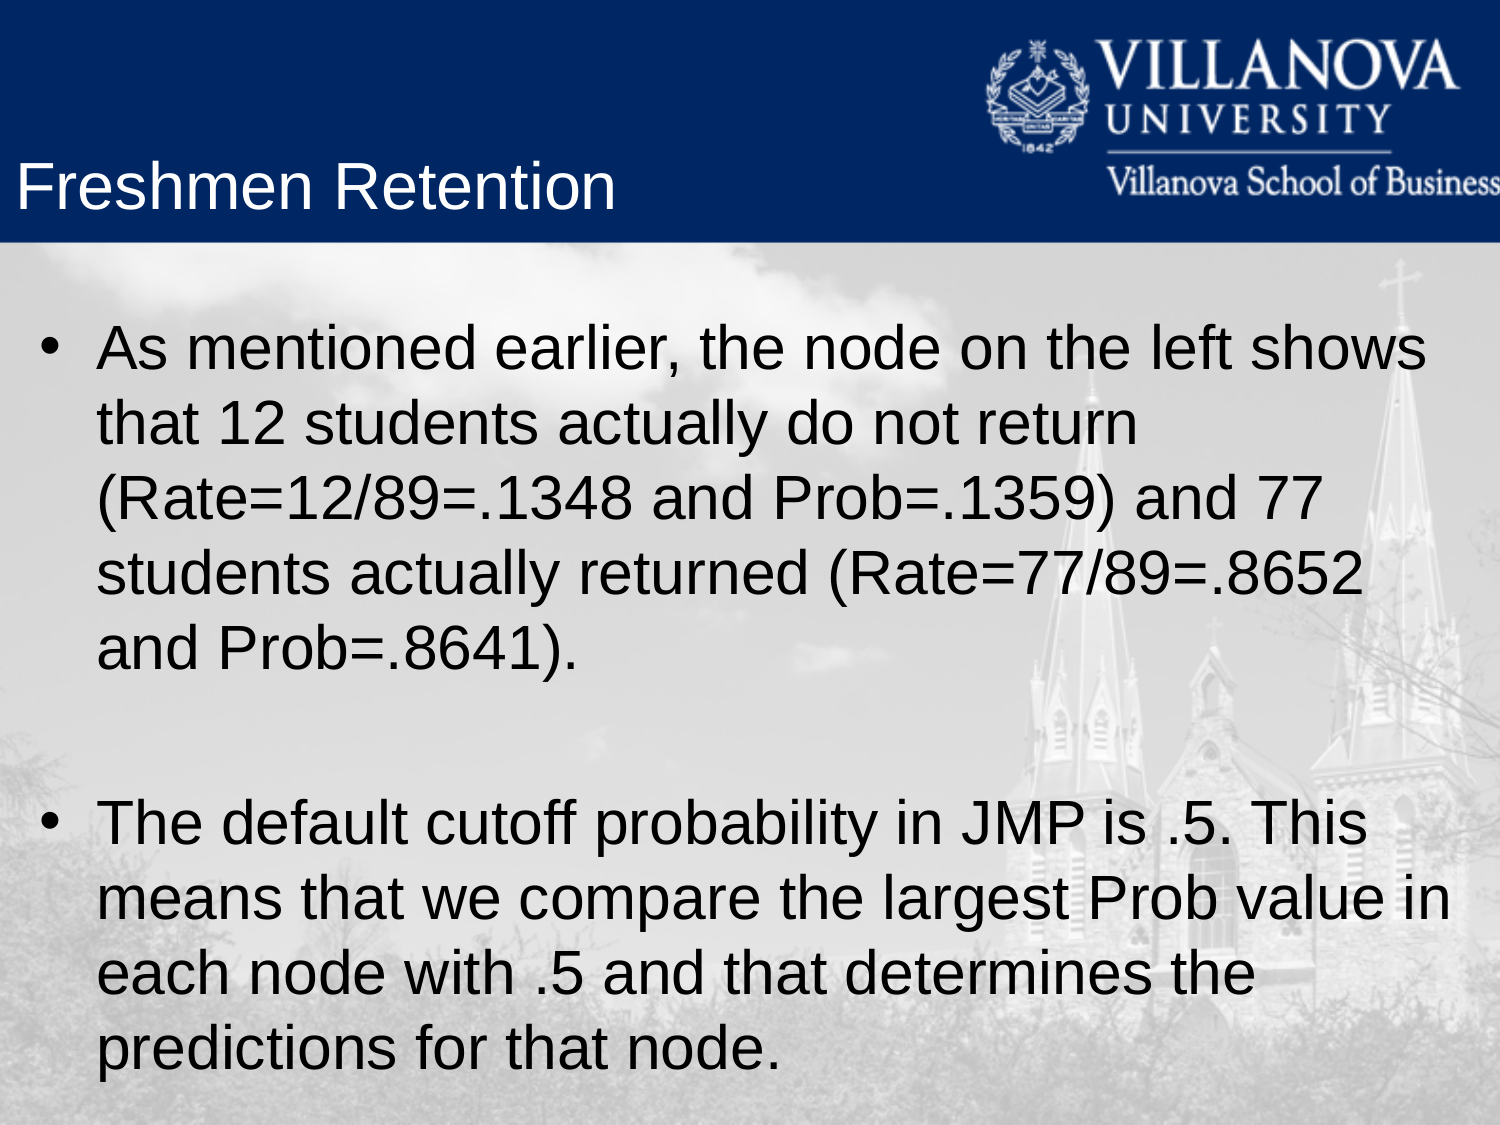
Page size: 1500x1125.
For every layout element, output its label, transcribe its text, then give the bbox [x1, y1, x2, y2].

picture [0, 0, 1500, 1125]
list As mentioned earlier, the node on the left shows that 12 students actually do not return (Rate=12/89=.1348 and Prob=.1359) and 77 students actually returned (Rate=77/89=.8652 and Prob=.8641). The default cutoff probability in JMP is .5. This means that we compare the largest Prob value in each node with .5 and that determines the predictions for that node. [24, 299, 1475, 1038]
text_box Freshmen Retention [0, 50, 1350, 238]
